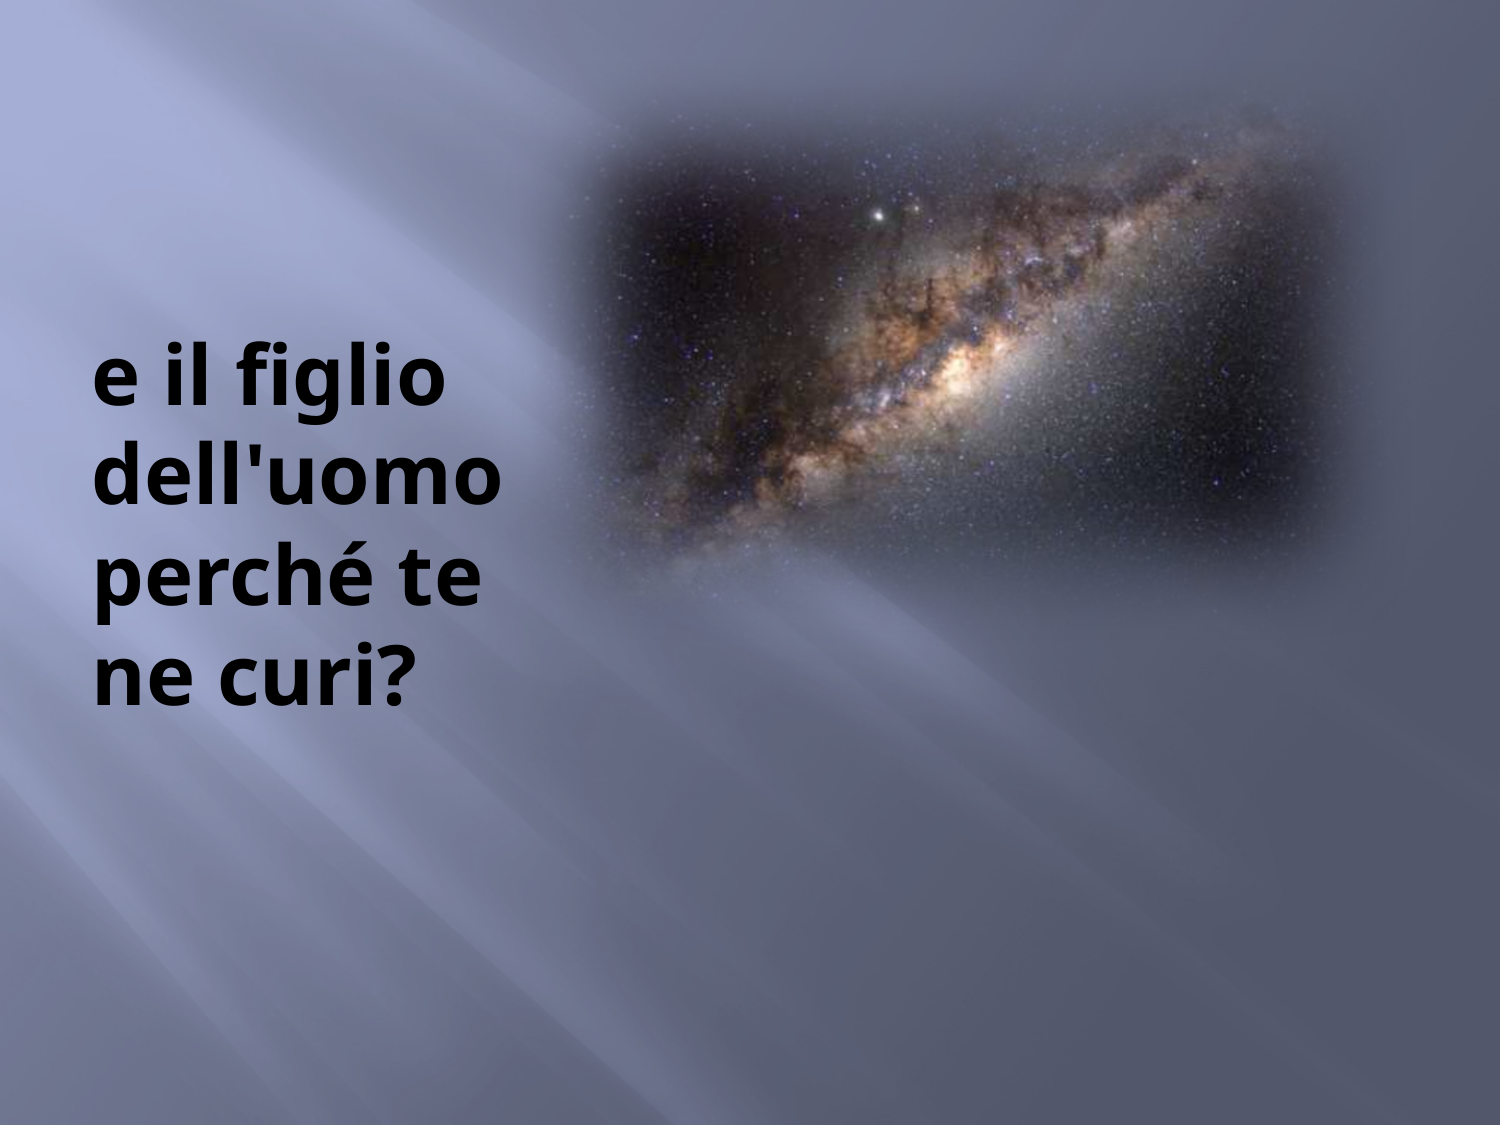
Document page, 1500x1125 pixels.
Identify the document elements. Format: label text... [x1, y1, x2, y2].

picture [501, 54, 1417, 647]
text_box e il figlio dell'uomo perché te ne curi? [76, 314, 561, 730]
